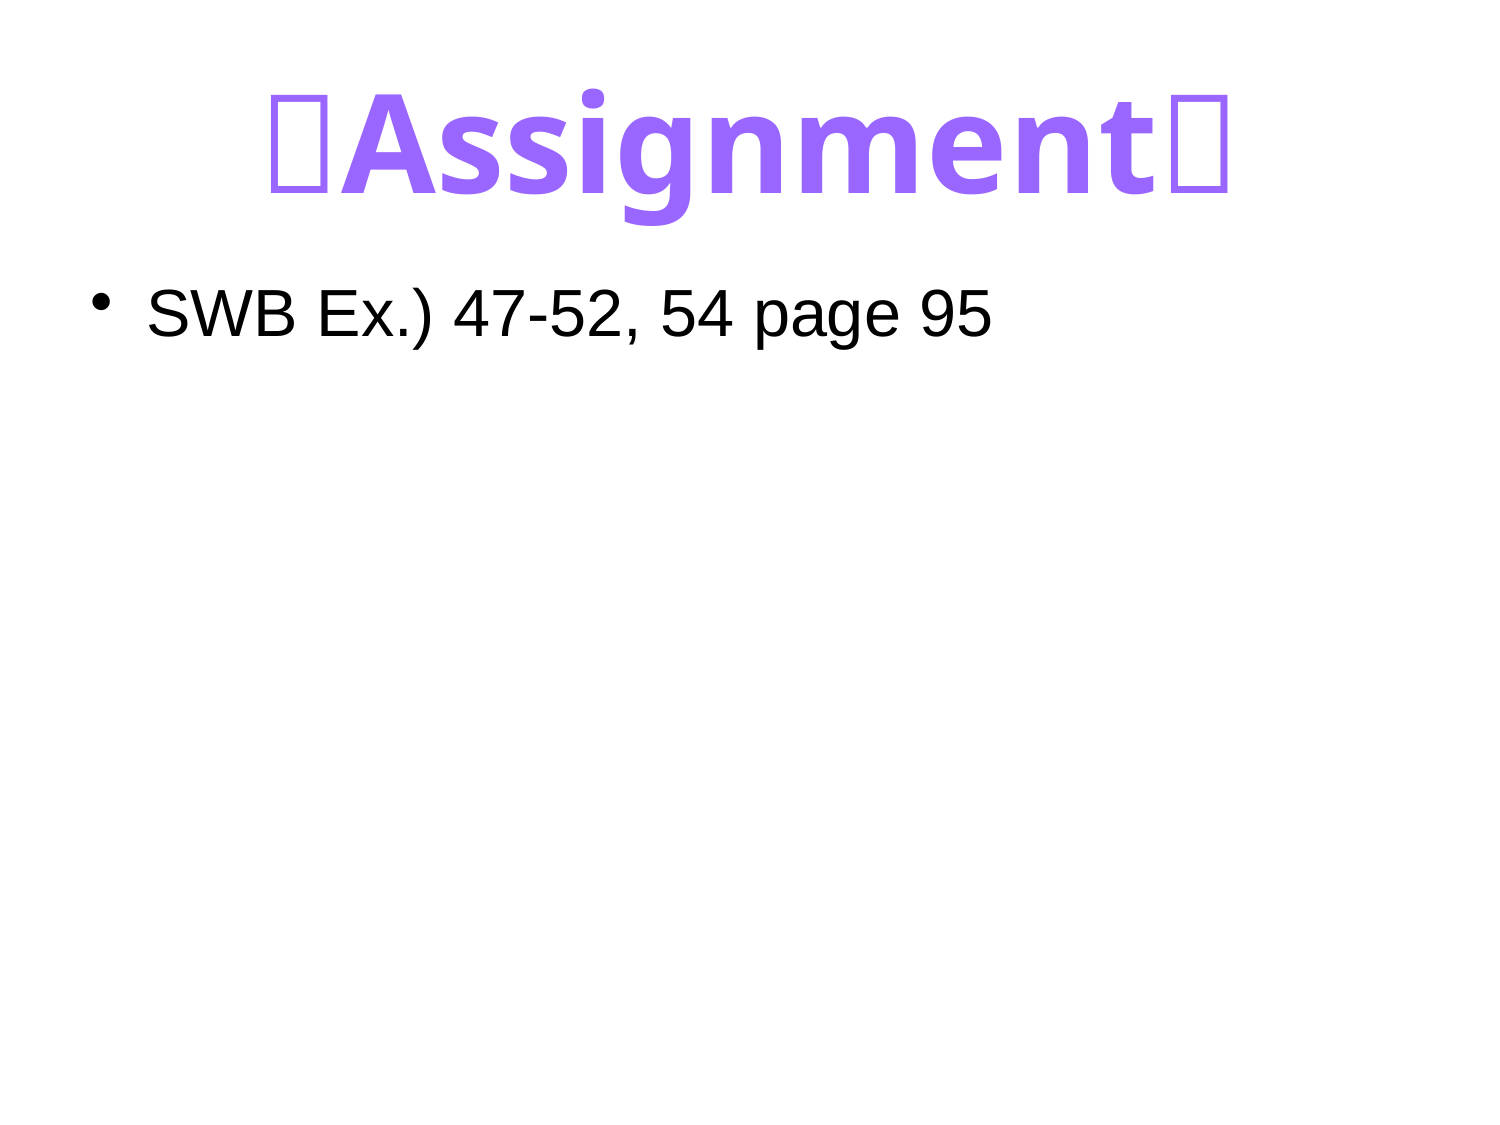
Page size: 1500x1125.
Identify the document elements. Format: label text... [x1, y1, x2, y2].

title Assignment [74, 44, 1426, 233]
list SWB Ex.) 47-52, 54 page 95 [74, 262, 1426, 1006]
